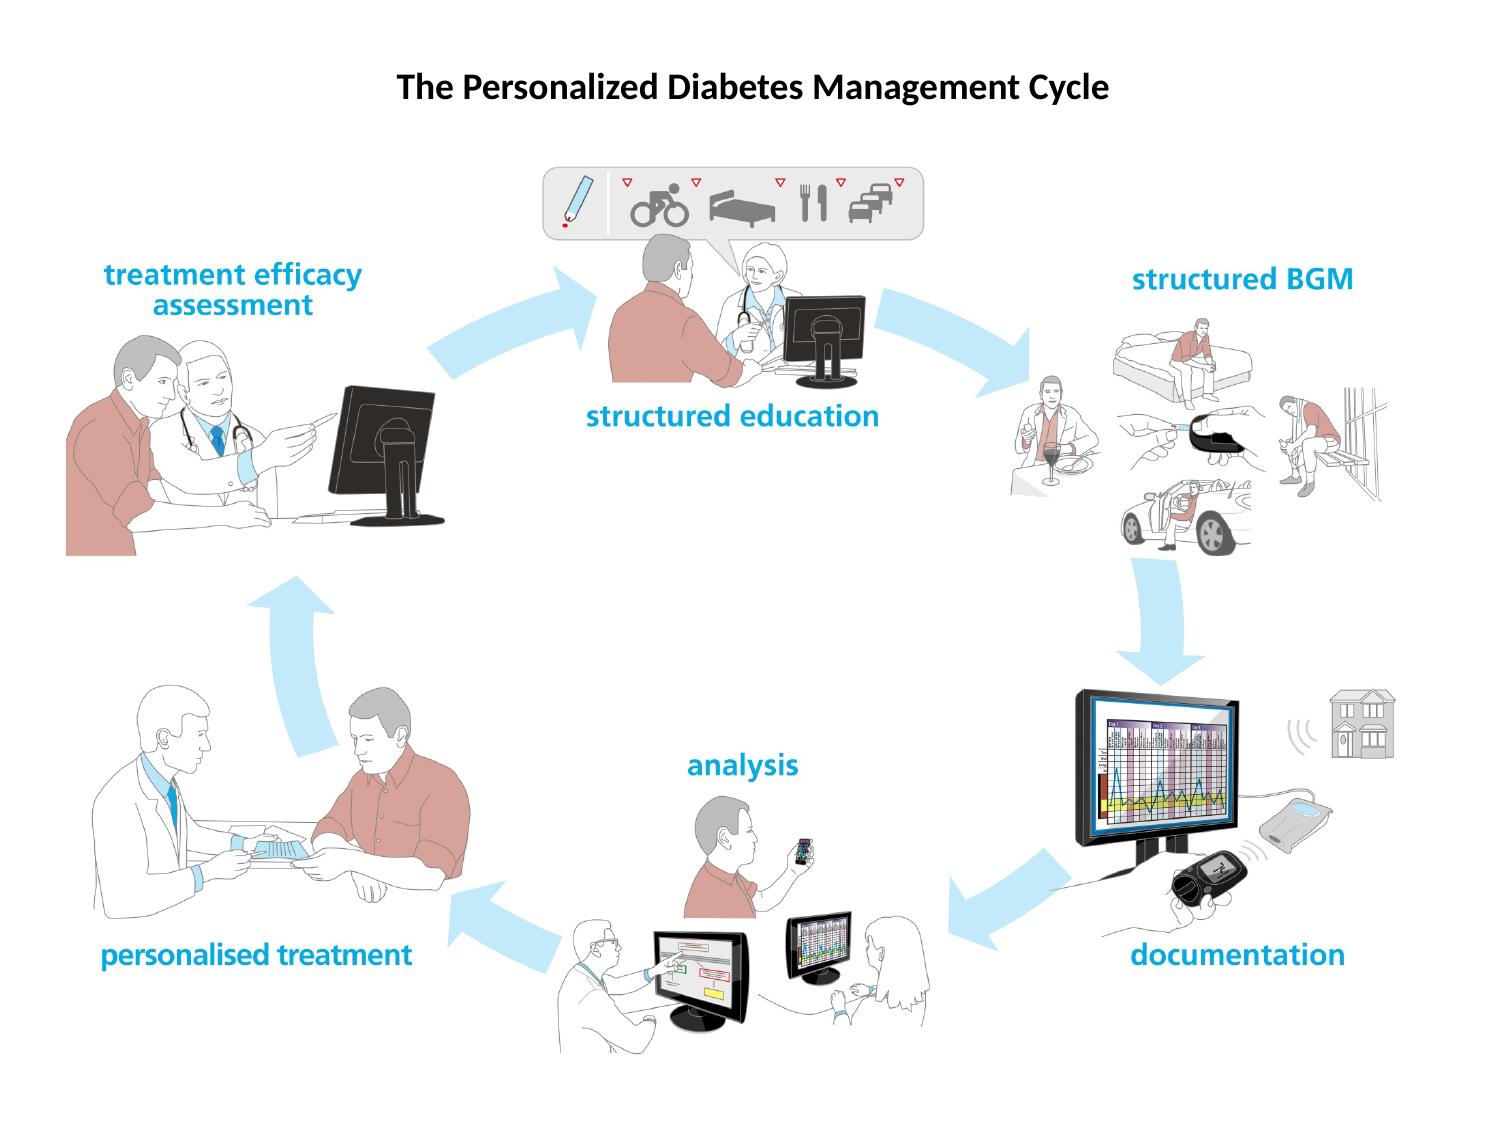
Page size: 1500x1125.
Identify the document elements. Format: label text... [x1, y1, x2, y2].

picture [52, 148, 1442, 1063]
text_box The Personalized Diabetes Management Cycle [289, 54, 1218, 115]
